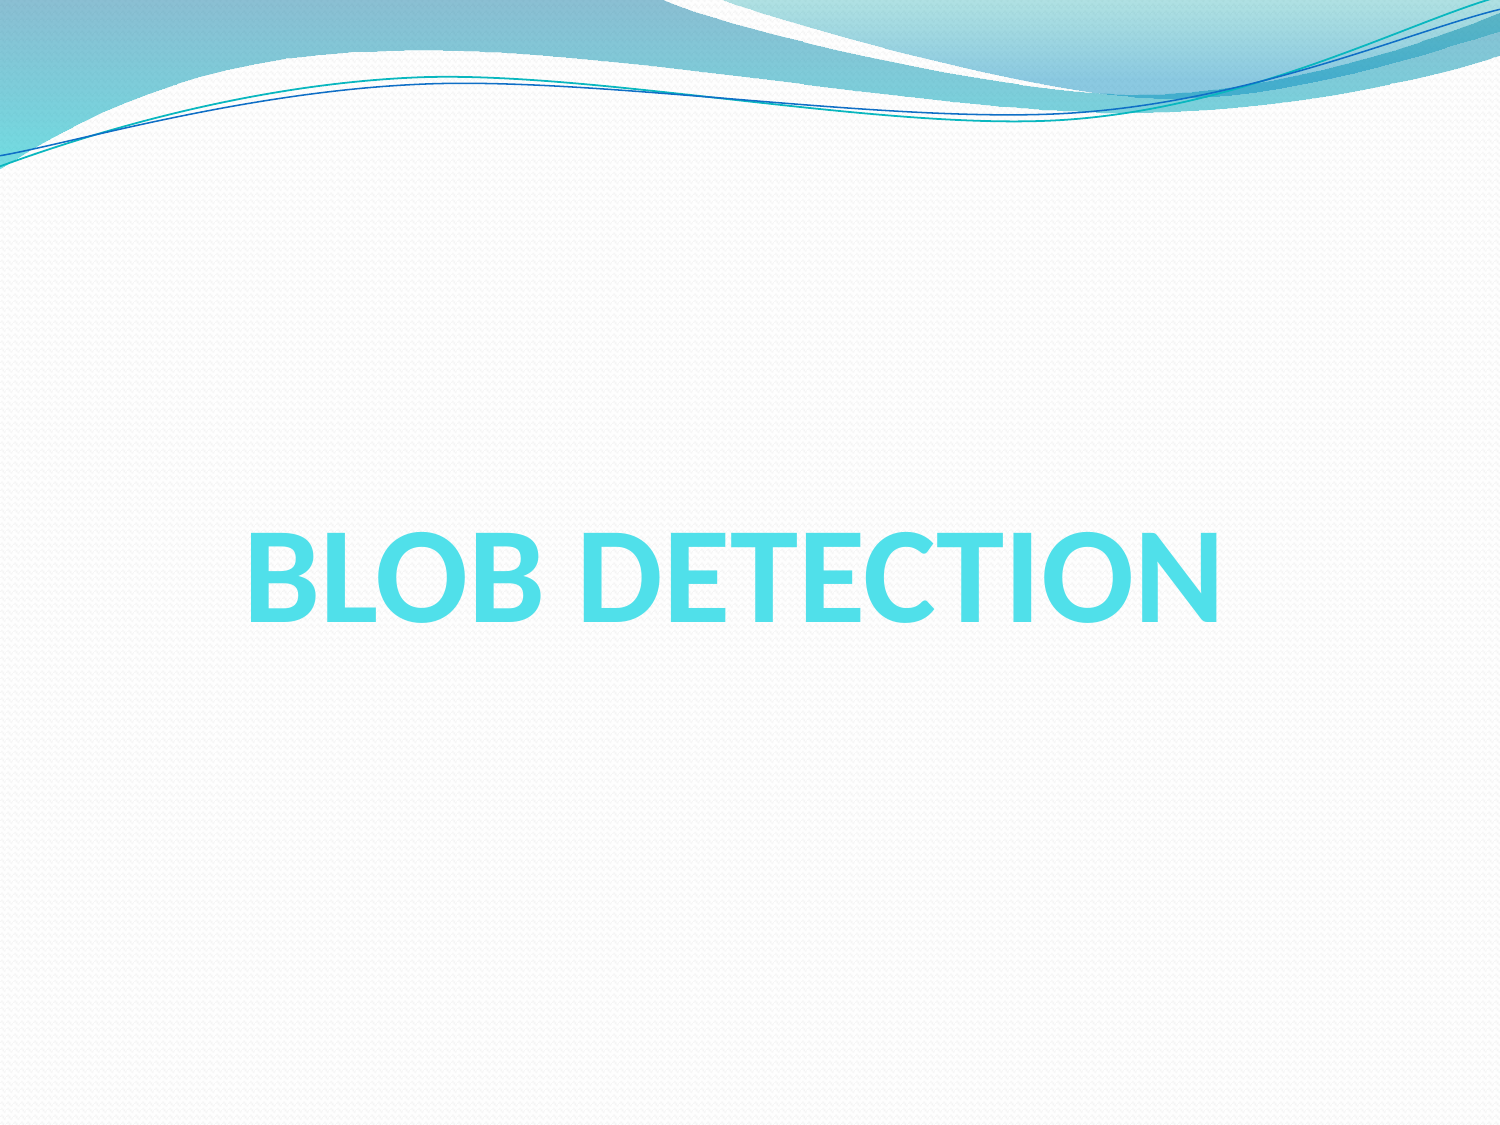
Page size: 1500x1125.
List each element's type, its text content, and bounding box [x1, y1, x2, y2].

title BLOB DETECTION [75, 462, 1425, 650]
